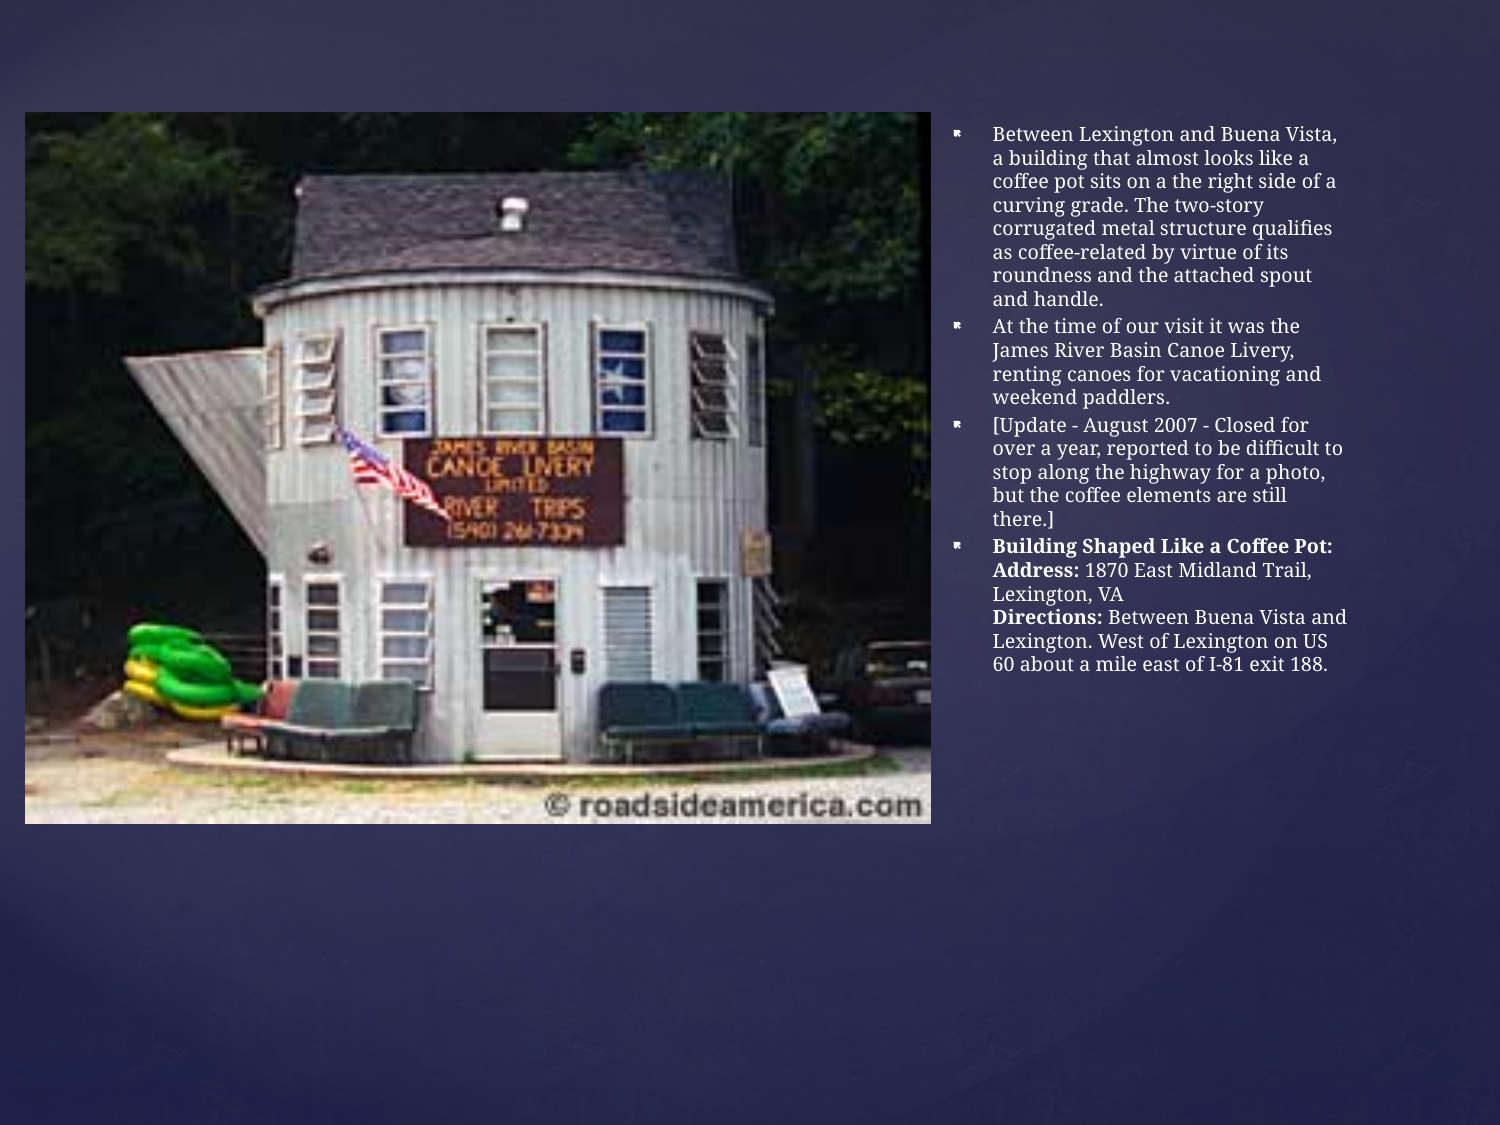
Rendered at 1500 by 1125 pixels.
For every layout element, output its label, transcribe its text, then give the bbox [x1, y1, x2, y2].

picture [24, 111, 932, 825]
list Between Lexington and Buena Vista, a building that almost looks like a coffee pot sits on a the right side of a curving grade. The two-story corrugated metal structure qualifies as coffee-related by virtue of its roundness and the attached spout and handle. At the time of our visit it was the James River Basin Canoe Livery, renting canoes for vacationing and weekend paddlers. [Update - August 2007 - Closed for over a year, reported to be difficult to stop along the highway for a photo, but the coffee elements are still there.] Building Shaped Like a Coffee Pot: Address: 1870 East Midland Trail, Lexington, VA Directions: Between Buena Vista and Lexington. West of Lexington on US 60 about a mile east of I-81 exit 188. [937, 112, 1366, 713]
